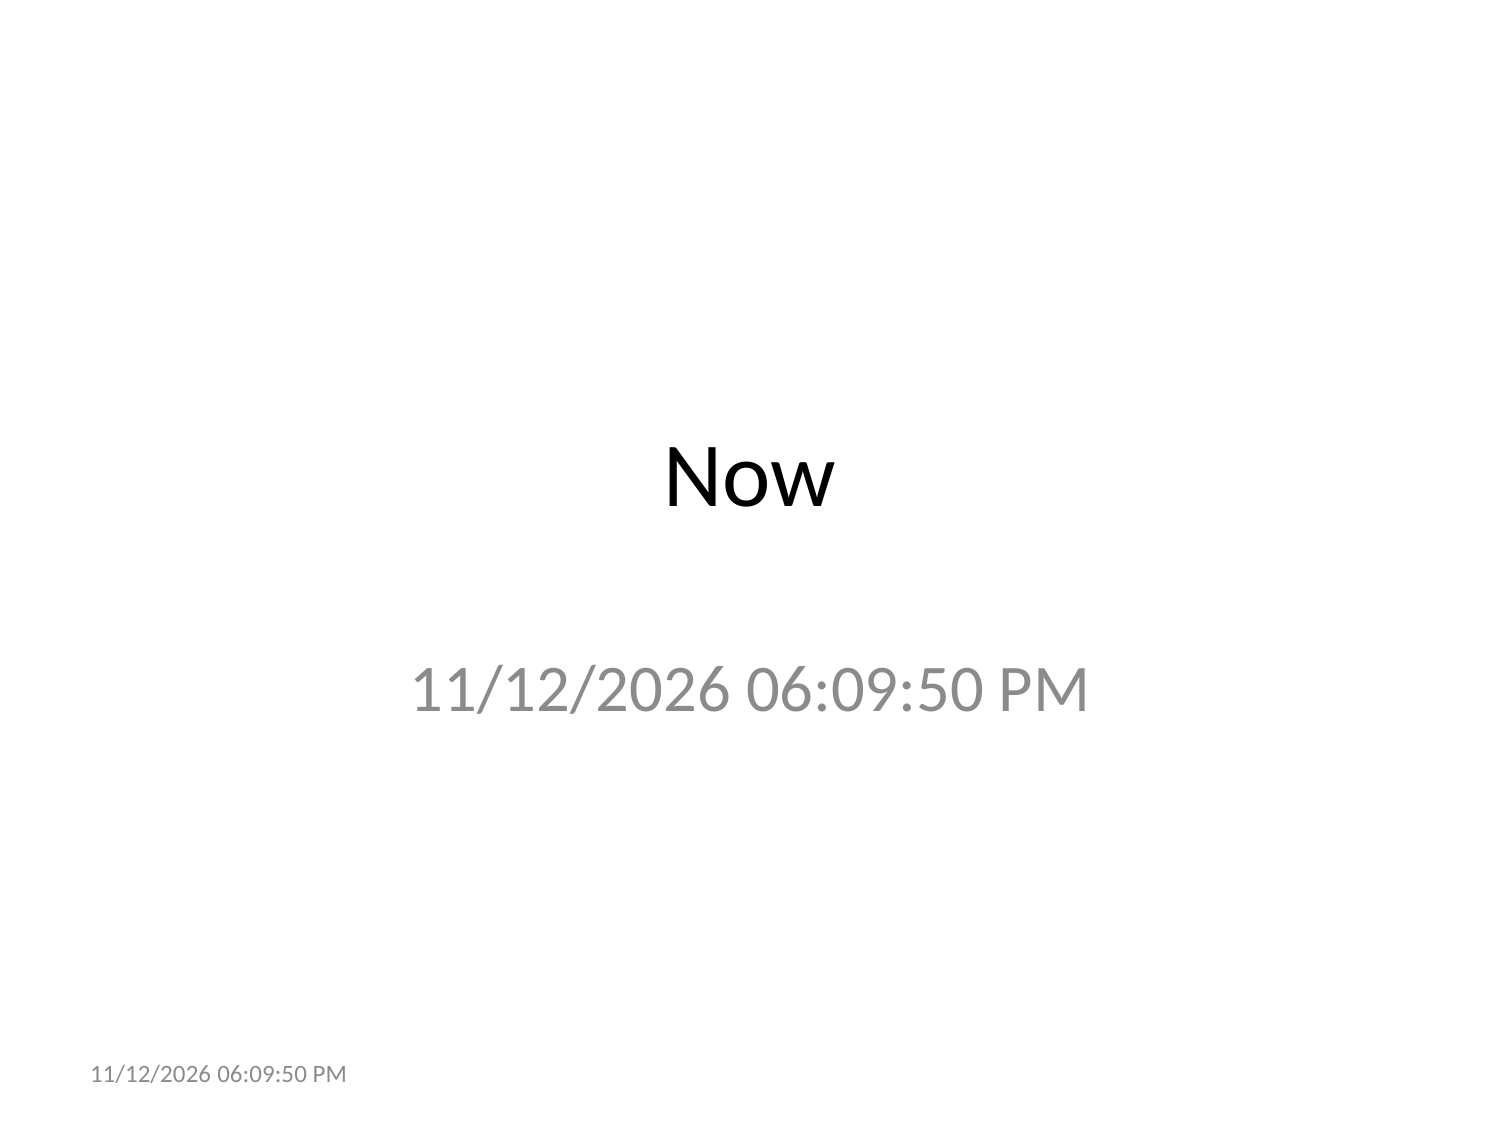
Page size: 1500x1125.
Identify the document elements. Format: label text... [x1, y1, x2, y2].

subtitle 2011-12-19 10:20:04 AM [225, 637, 1275, 925]
title Now [112, 349, 1388, 591]
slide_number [75, 1042, 425, 1103]
